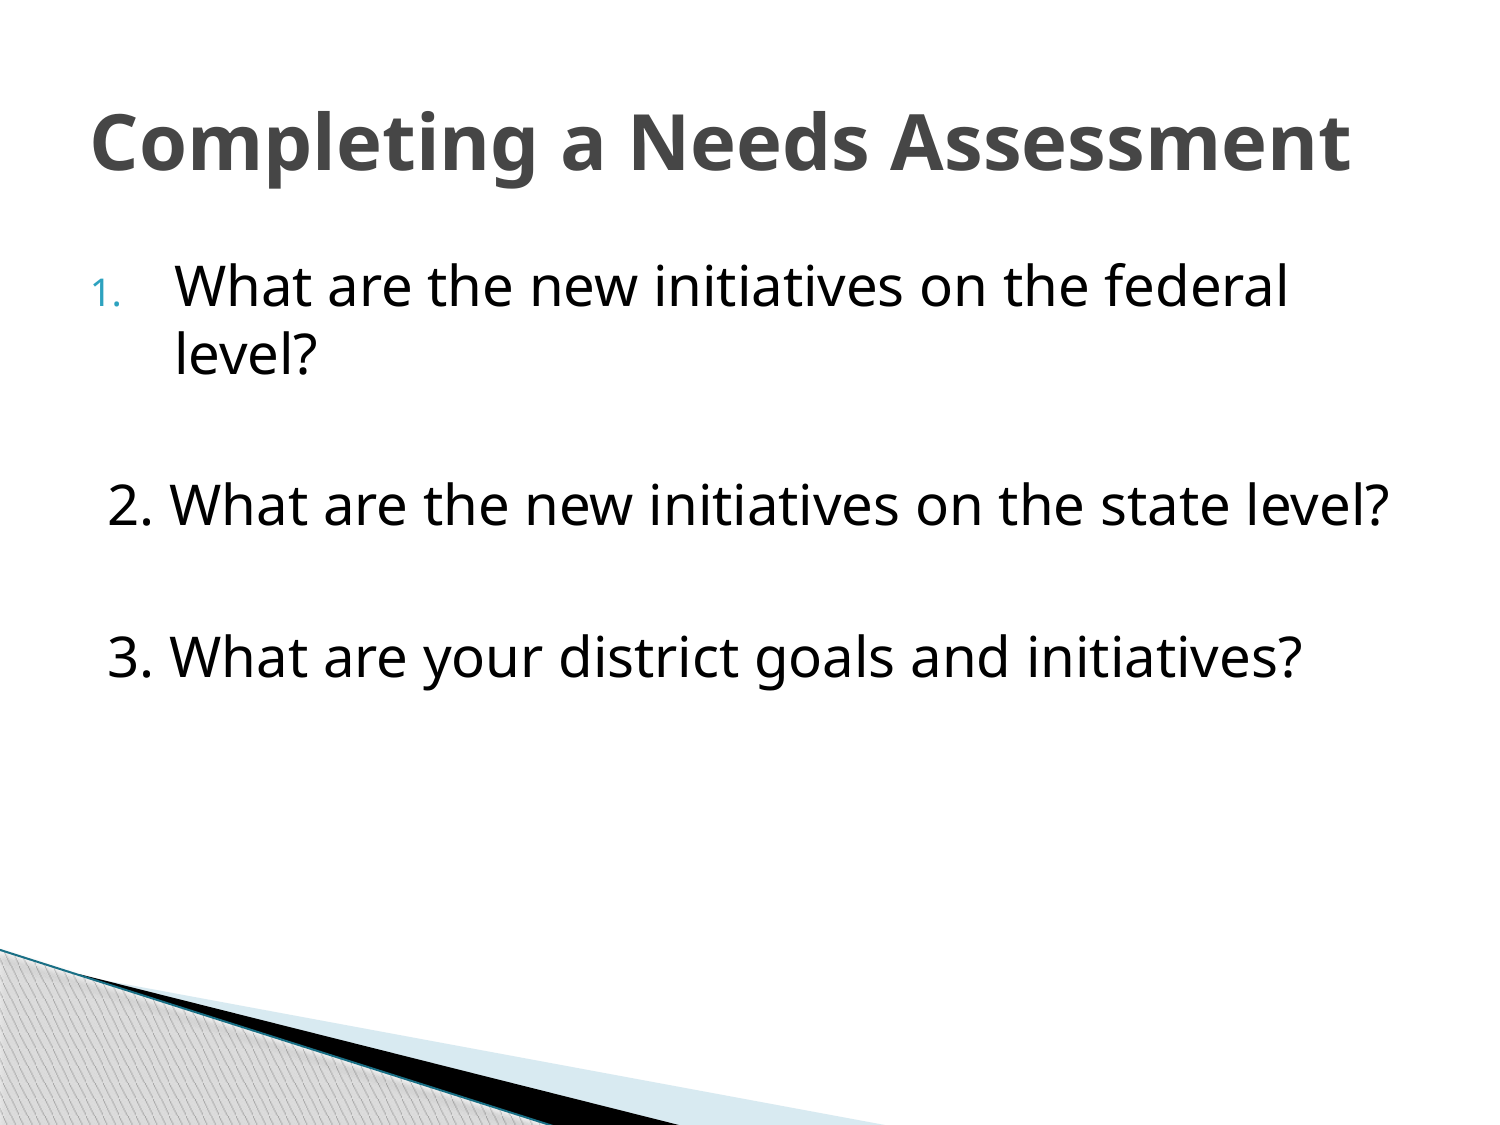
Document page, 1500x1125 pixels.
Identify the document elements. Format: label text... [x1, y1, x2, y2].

title Completing a Needs Assessment [75, 45, 1425, 233]
list What are the new initiatives on the federal level? 2. What are the new initiatives on the state level? 3. What are your district goals and initiatives? [75, 243, 1425, 986]
